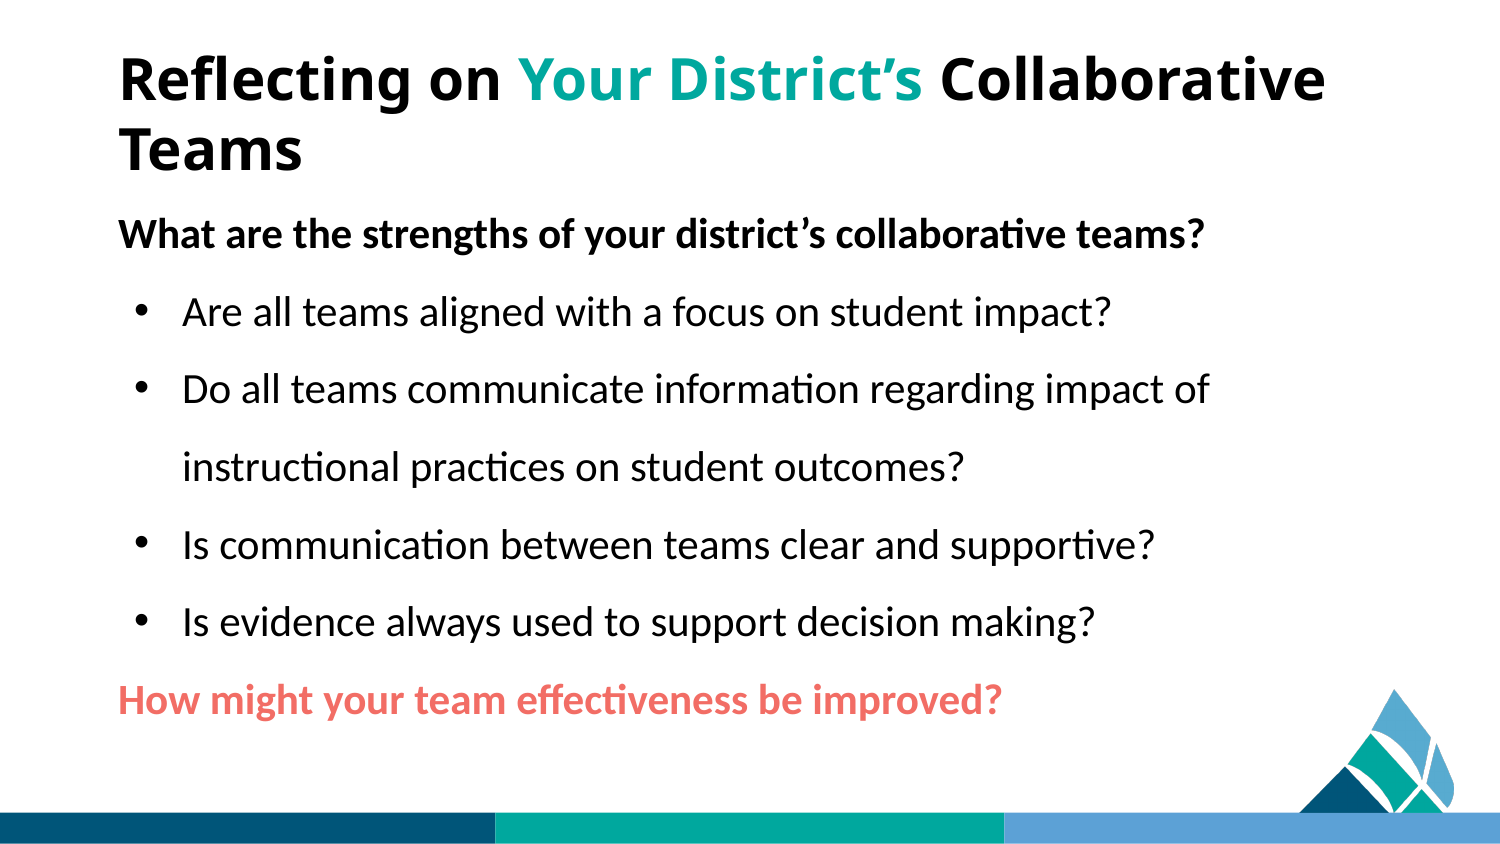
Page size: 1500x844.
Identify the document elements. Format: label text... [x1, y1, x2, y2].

title Reflecting on Your District’s Collaborative Teams [103, 44, 1449, 180]
list What are the strengths of your district’s collaborative teams? Are all teams aligned with a focus on student impact? Do all teams communicate information regarding impact of instructional practices on student outcomes? Is communication between teams clear and supportive? Is evidence always used to support decision making? How might your team effectiveness be improved? [103, 164, 1448, 749]
picture [1299, 689, 1454, 813]
